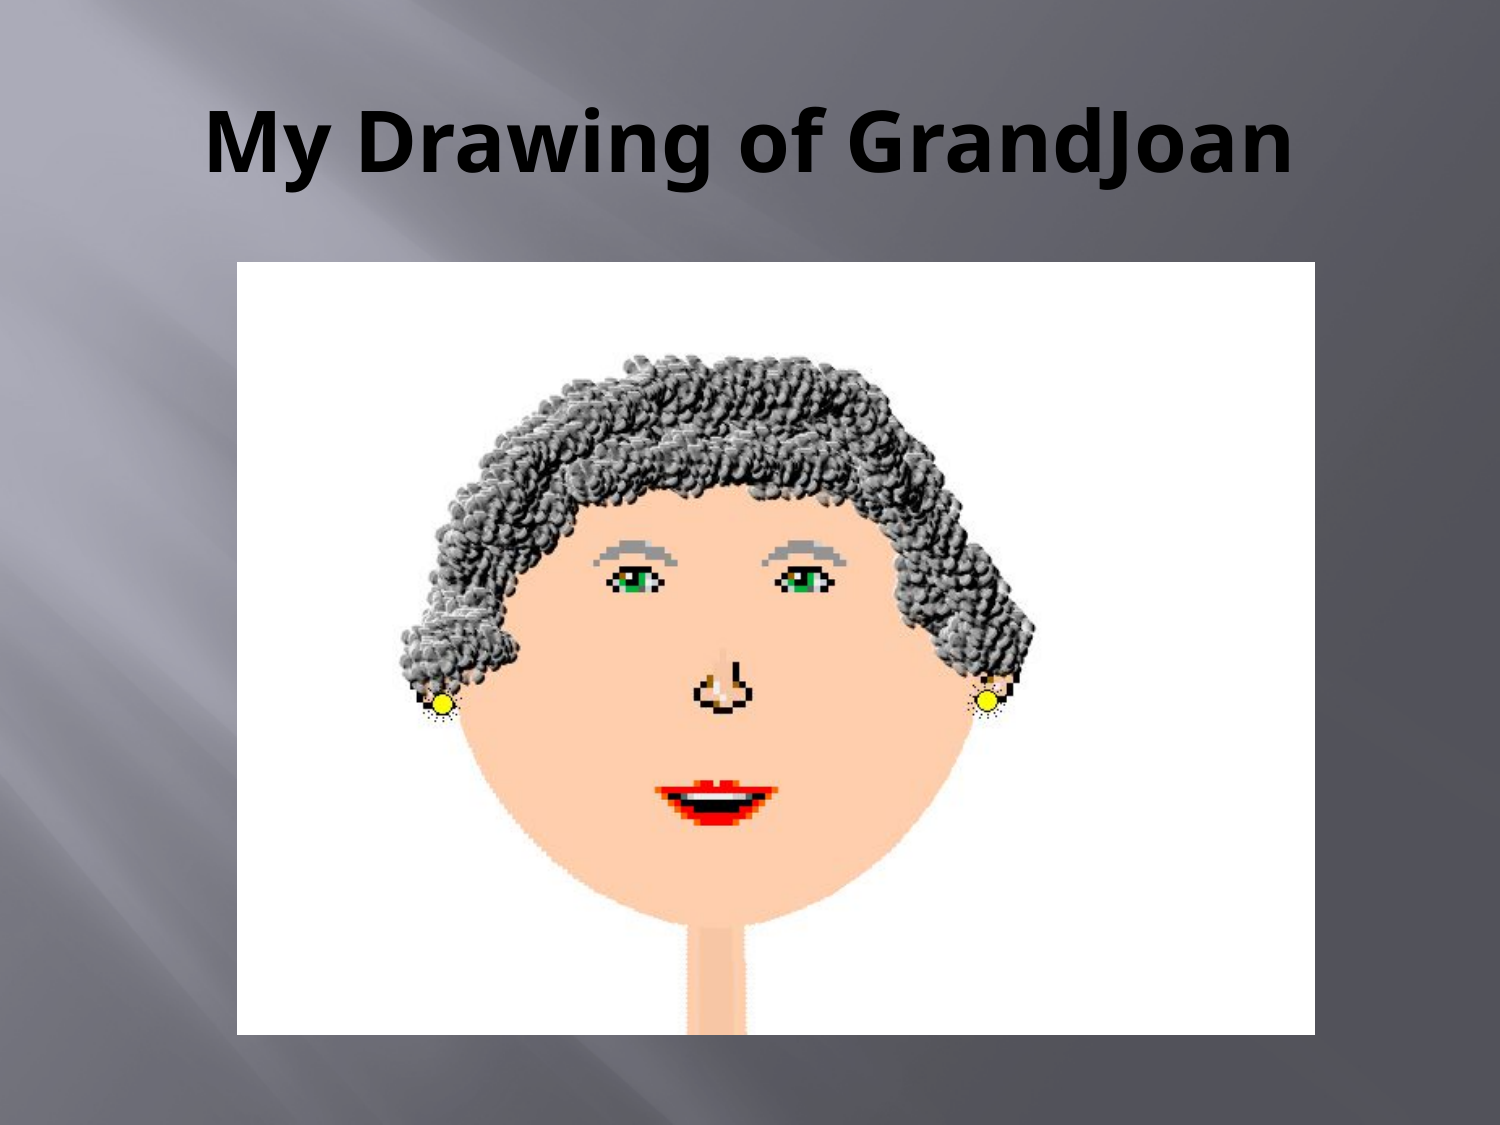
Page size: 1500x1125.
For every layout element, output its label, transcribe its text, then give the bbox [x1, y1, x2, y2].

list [237, 262, 1315, 1036]
title My Drawing of GrandJoan [75, 45, 1425, 233]
